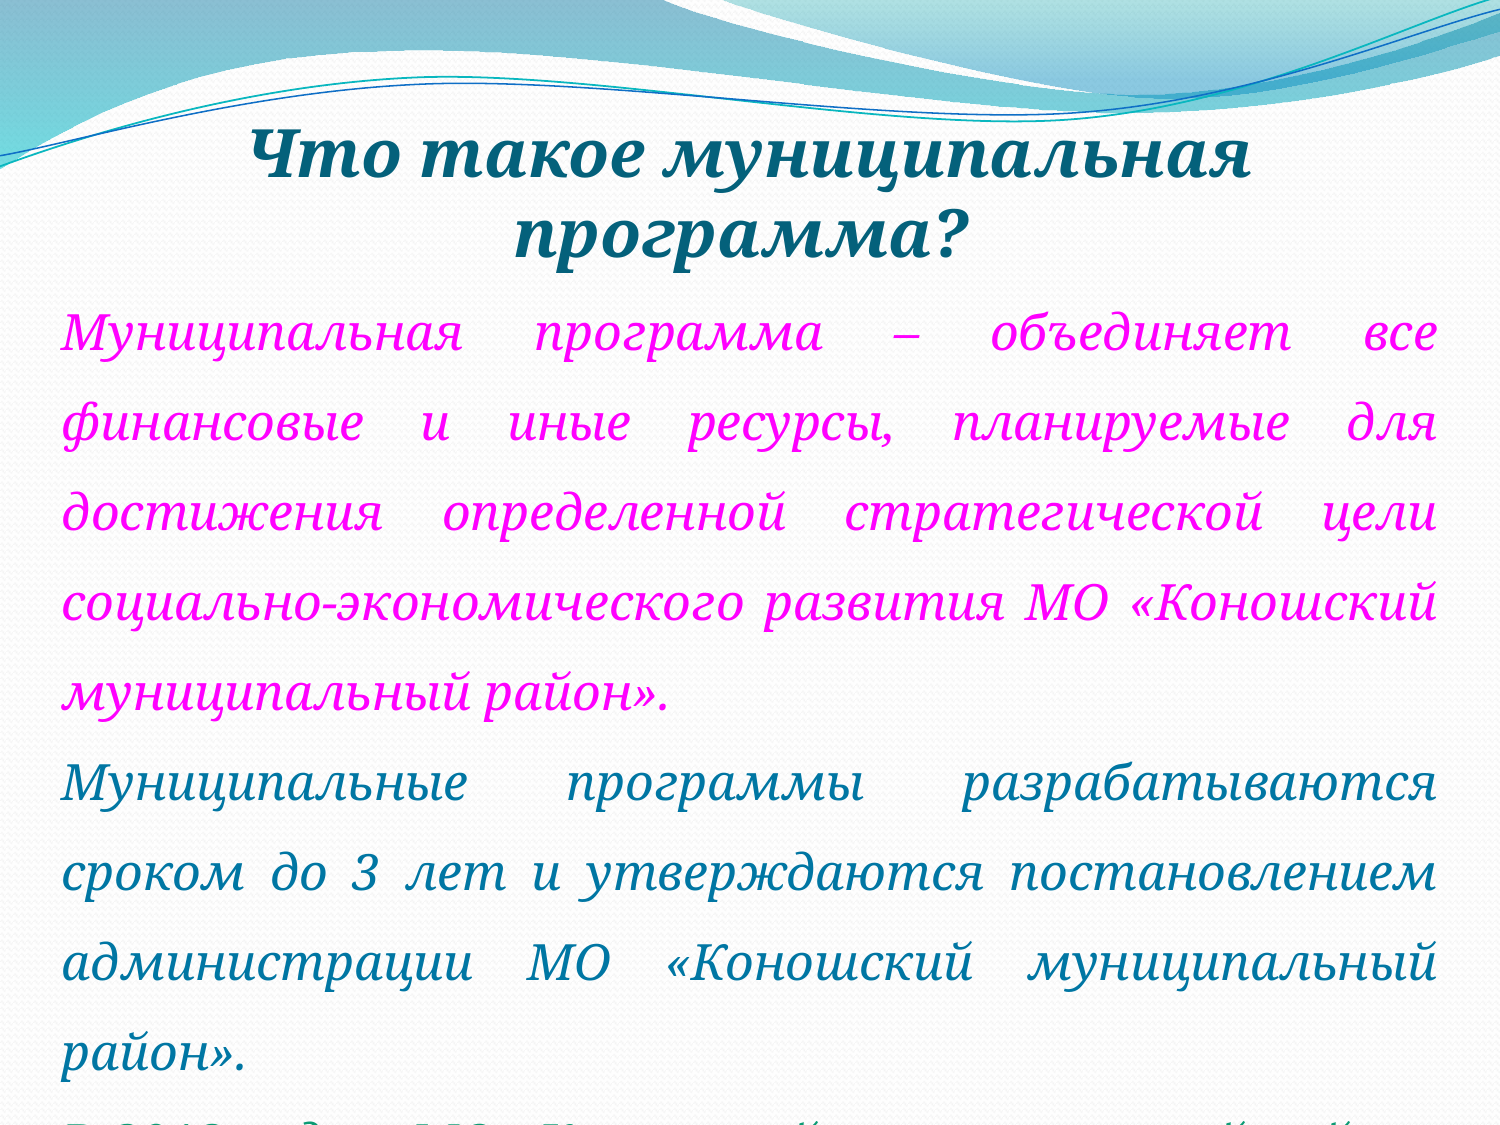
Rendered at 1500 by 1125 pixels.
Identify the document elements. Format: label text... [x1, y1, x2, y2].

text_box Что такое муниципальная программа? Муниципальная программа – объединяет все финансовые и иные ресурсы, планируемые для достижения определенной стратегической цели социально-экономического развития МО «Коношский муниципальный район». Муниципальные программы разрабатываются сроком до 3 лет и утверждаются постановлением администрации МО «Коношский муниципальный район». В 2018 году в МО «Коношский муниципальный район» осуществлялась реализация мероприятий следующих муниципальных программ: [46, 58, 1454, 1125]
